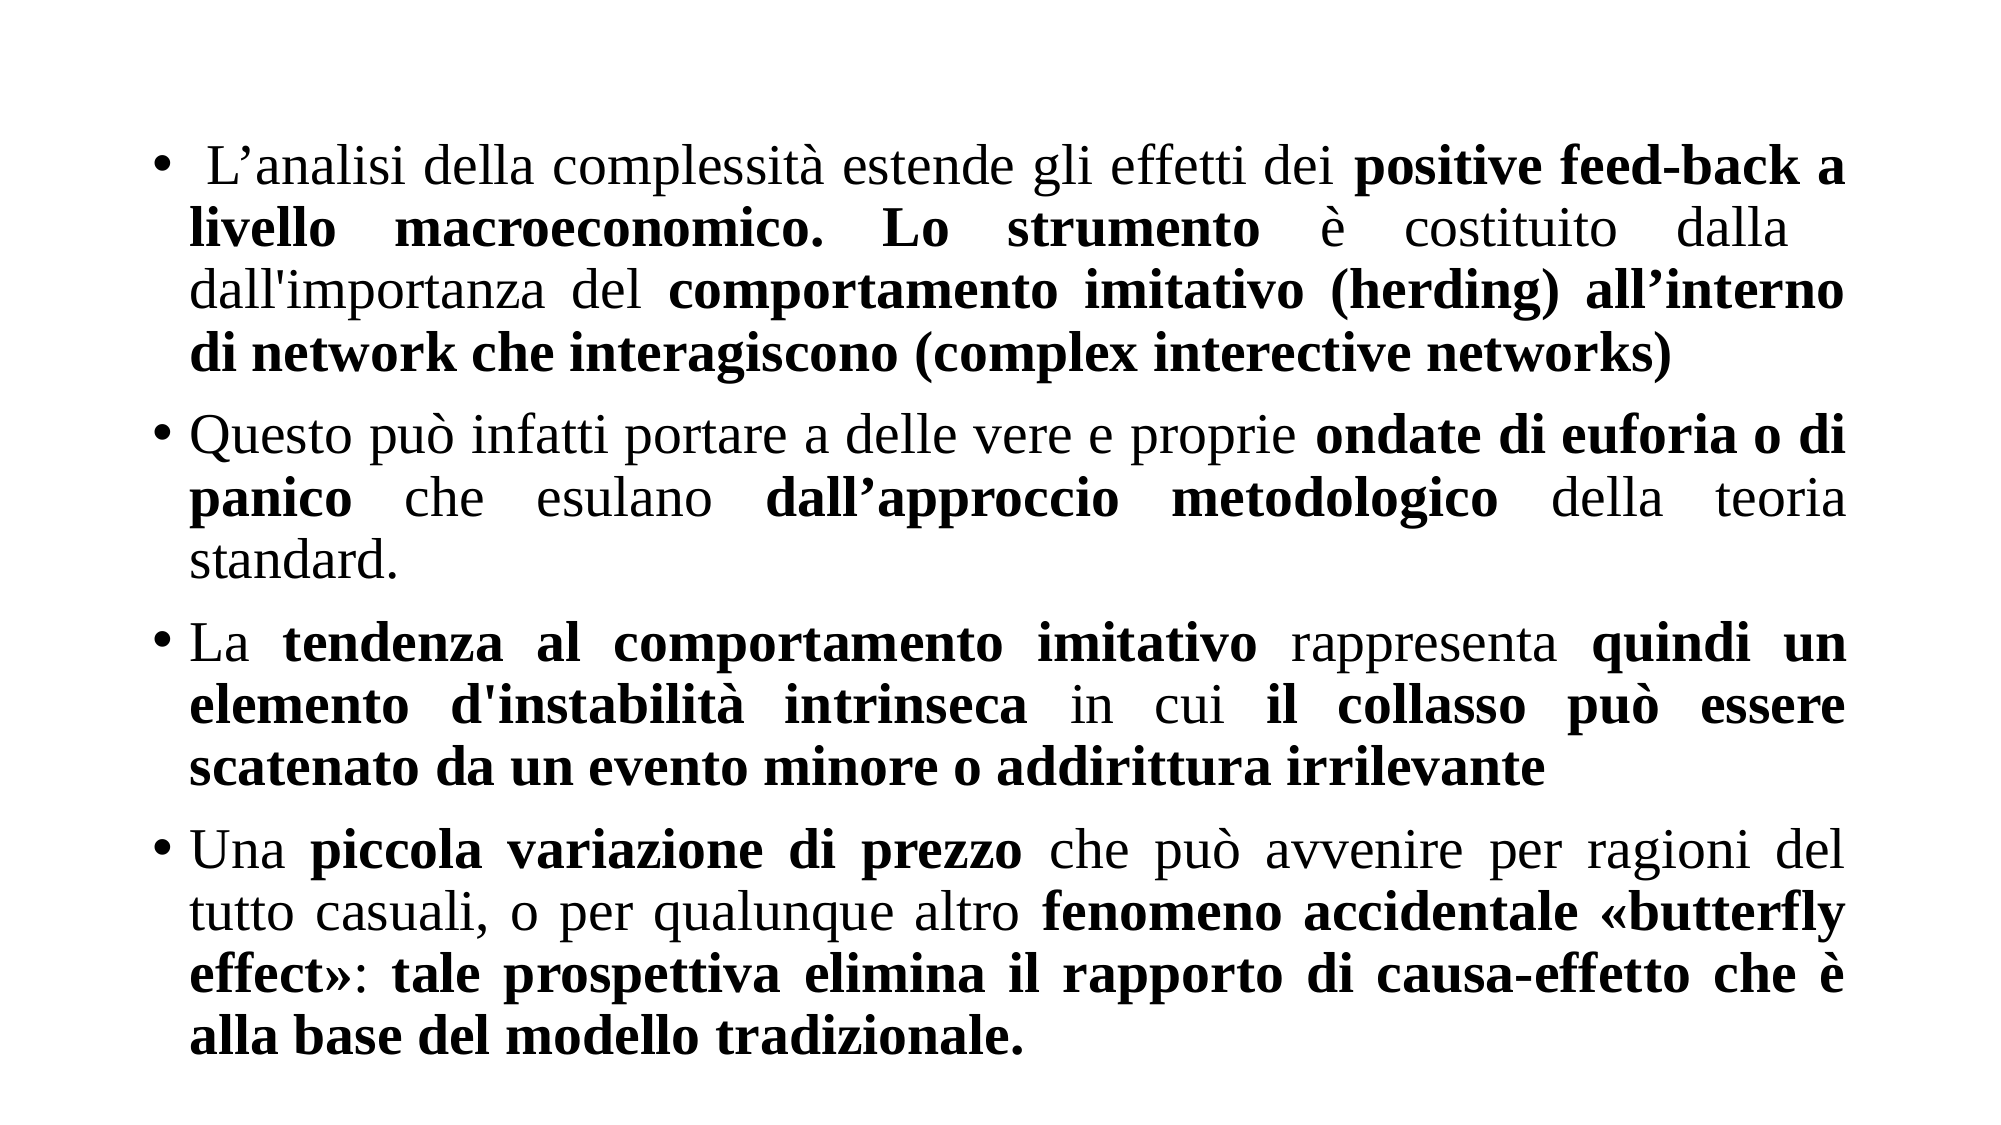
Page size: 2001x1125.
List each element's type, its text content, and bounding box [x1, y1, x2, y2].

list L’analisi della complessità estende gli effetti dei positive feed-back a livello macroeconomico. Lo strumento è costituito dalla dall'importanza del comportamento imitativo (herding) all’interno di network che interagiscono (complex interective networks) Questo può infatti portare a delle vere e proprie ondate di euforia o di panico che esulano dall’approccio metodologico della teoria standard. La tendenza al comportamento imitativo rappresenta quindi un elemento d'instabilità intrinseca in cui il collasso può essere scatenato da un evento minore o addirittura irrilevante Una piccola variazione di prezzo che può avvenire per ragioni del tutto casuali, o per qualunque altro fenomeno accidentale «butterfly effect»: tale prospettiva elimina il rapporto di causa-effetto che è alla base del modello tradizionale. [137, 127, 1863, 1076]
